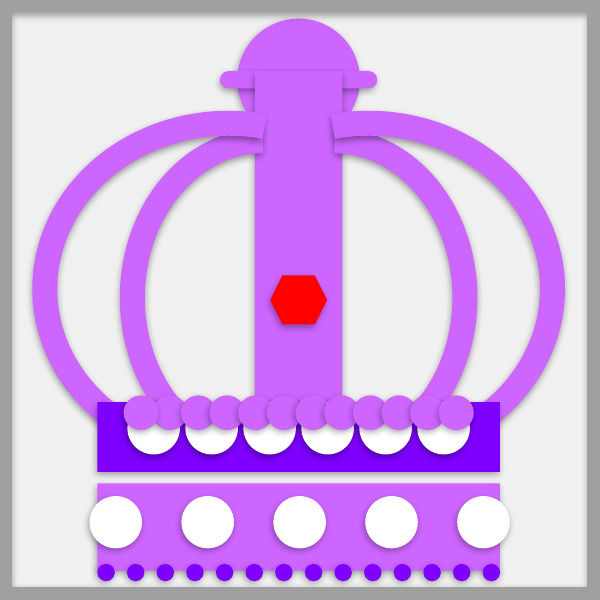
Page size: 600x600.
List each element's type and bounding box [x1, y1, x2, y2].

text_box [0, 0, 600, 600]
